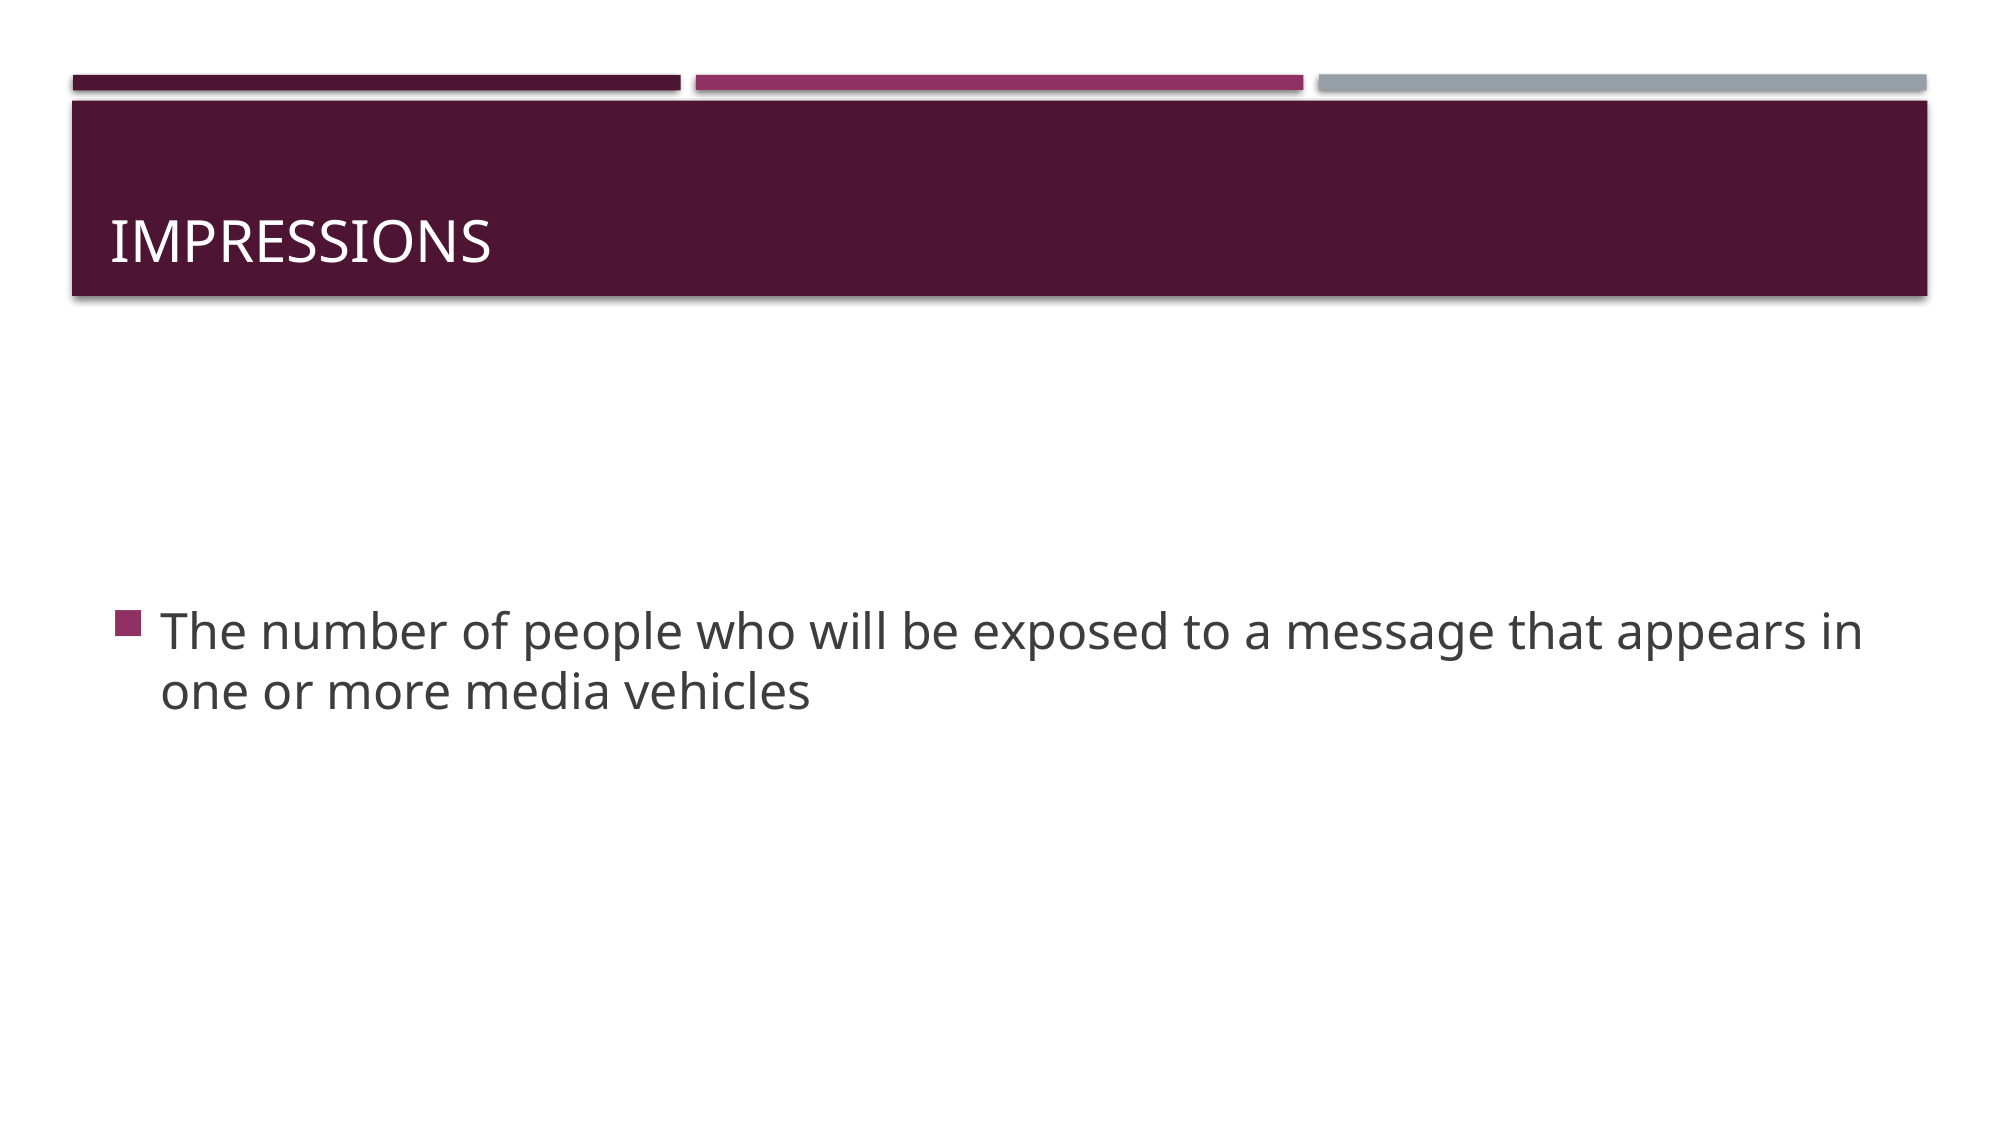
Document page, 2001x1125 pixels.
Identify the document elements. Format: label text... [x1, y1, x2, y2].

title impressions [95, 115, 1905, 282]
list The number of people who will be exposed to a message that appears in one or more media vehicles [95, 357, 1905, 962]
